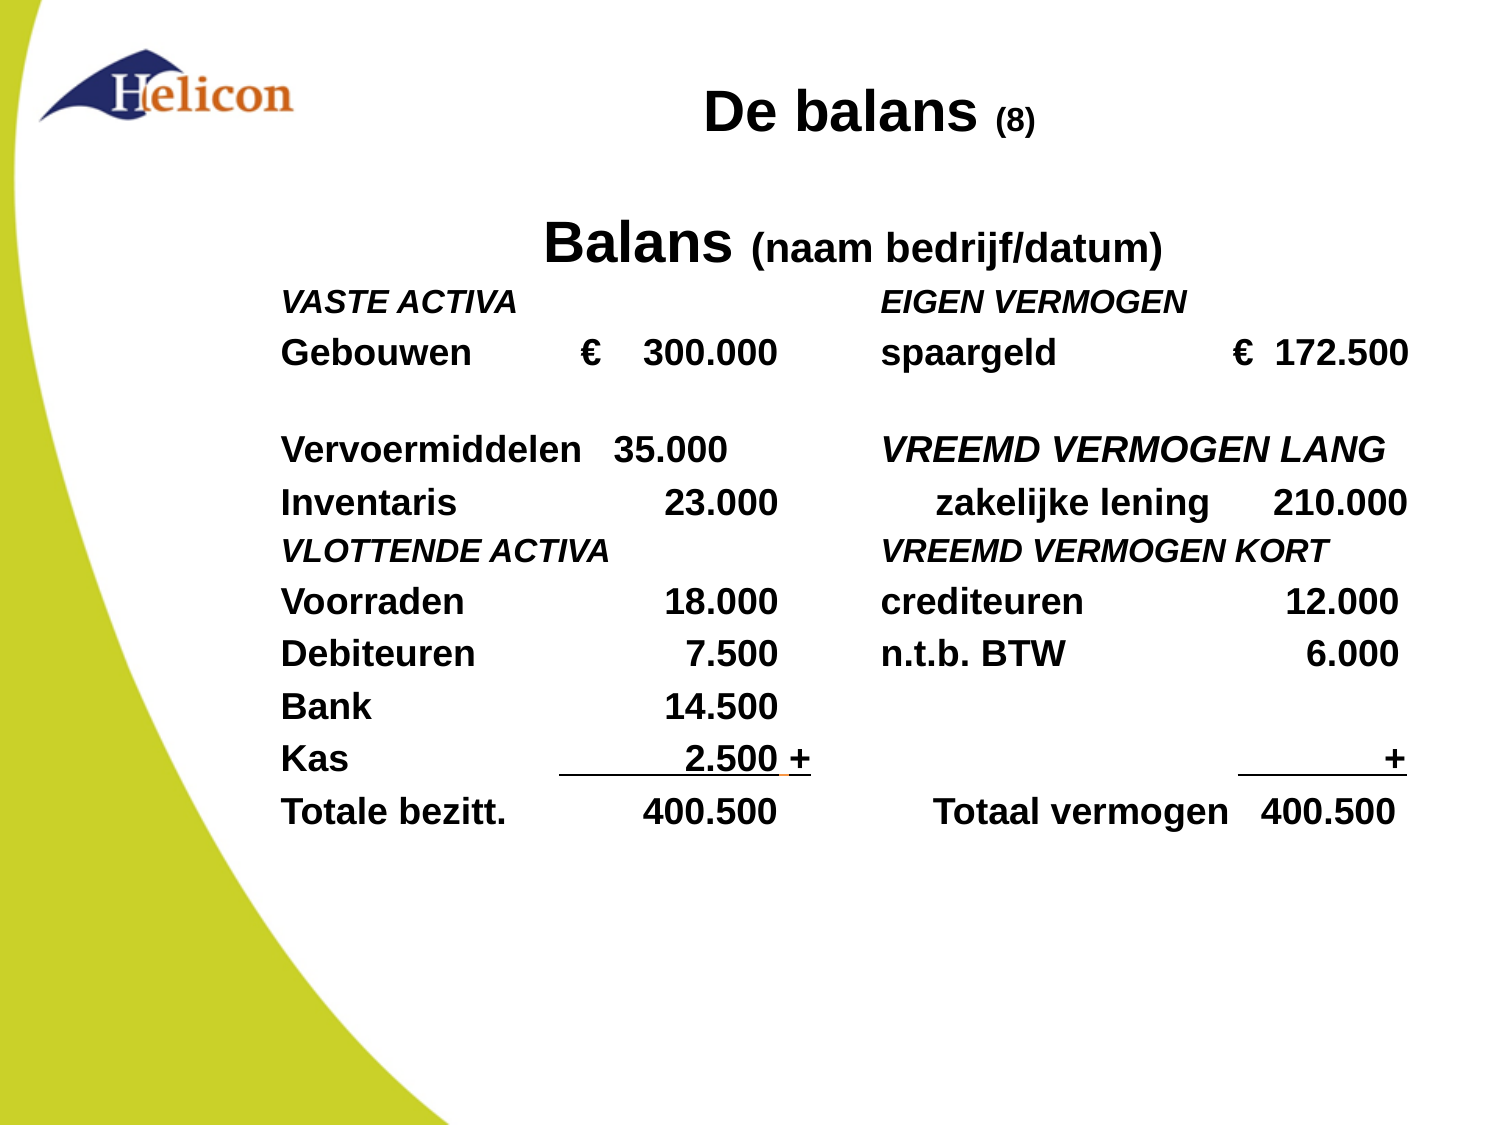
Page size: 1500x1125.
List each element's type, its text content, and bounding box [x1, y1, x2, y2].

picture [0, 0, 1500, 1125]
list Balans (naam bedrijf/datum) VASTE ACTIVA EIGEN VERMOGEN Gebouwen € 300.000 spaargeld € 172.500 Vervoermiddelen 35.000 VREEMD VERMOGEN LANG Inventaris 23.000 zakelijke lening 210.000 VLOTTENDE ACTIVA VREEMD VERMOGEN KORT Voorraden 18.000 crediteuren 12.000 Debiteuren 7.500 n.t.b. BTW 6.000 Bank 14.500 Kas 2.500 + + Totale bezitt. 400.500 Totaal vermogen 400.500 [265, 196, 1425, 1005]
title De balans (8) [324, 54, 1415, 161]
